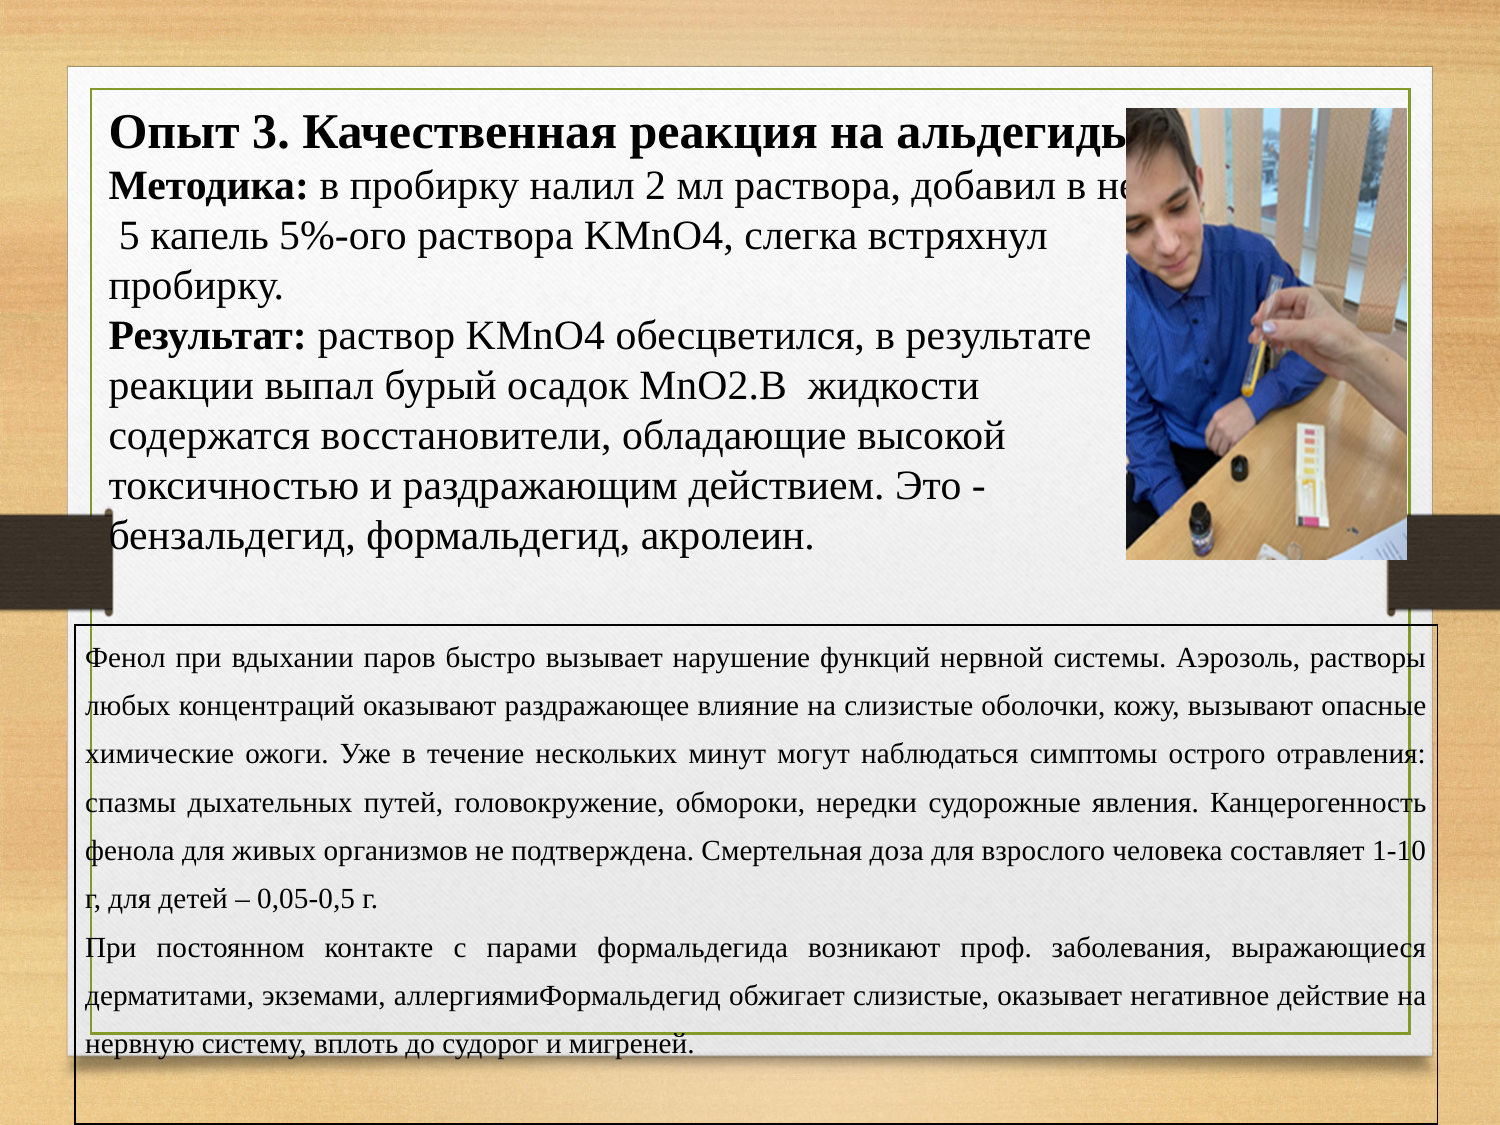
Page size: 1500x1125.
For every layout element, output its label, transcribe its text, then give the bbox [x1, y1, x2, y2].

table_header Фенол при вдыхании паров быстро вызывает нарушение функций нервной системы. Аэрозоль, растворы любых концентраций оказывают раздражающее влияние на слизистые оболочки, кожу, вызывают опасные химические ожоги. Уже в течение нескольких минут могут наблюдаться симптомы острого отравления: спазмы дыхательных путей, головокружение, обмороки, нередки судорожные явления. Канцерогенность фенола для живых организмов не подтверждена. Смертельная доза для взрослого человека составляет 1-10 г, для детей – 0,05-0,5 г. При постоянном контакте с парами формальдегида возникают проф. заболевания, выражающиеся дерматитами, экземами, аллергиямиФормальдегид обжигает слизистые, оказывает негативное действие на нервную систему, вплоть до судорог и мигреней. [76, 626, 1437, 1123]
text_box Опыт 3. Качественная реакция на альдегиды Методика: в пробирку налил 2 мл раствора, добавил в неё 5 капель 5%-ого раствора KMnO4, слегка встряхнул пробирку. Результат: раствор KMnO4 обесцветился, в результате реакции выпал бурый осадок MnO2.В жидкости содержатся восстановители, обладающие высокой токсичностью и раздражающим действием. Это - бензальдегид, формальдегид, акролеин. [93, 90, 1175, 566]
picture [0, 0, 1500, 1125]
